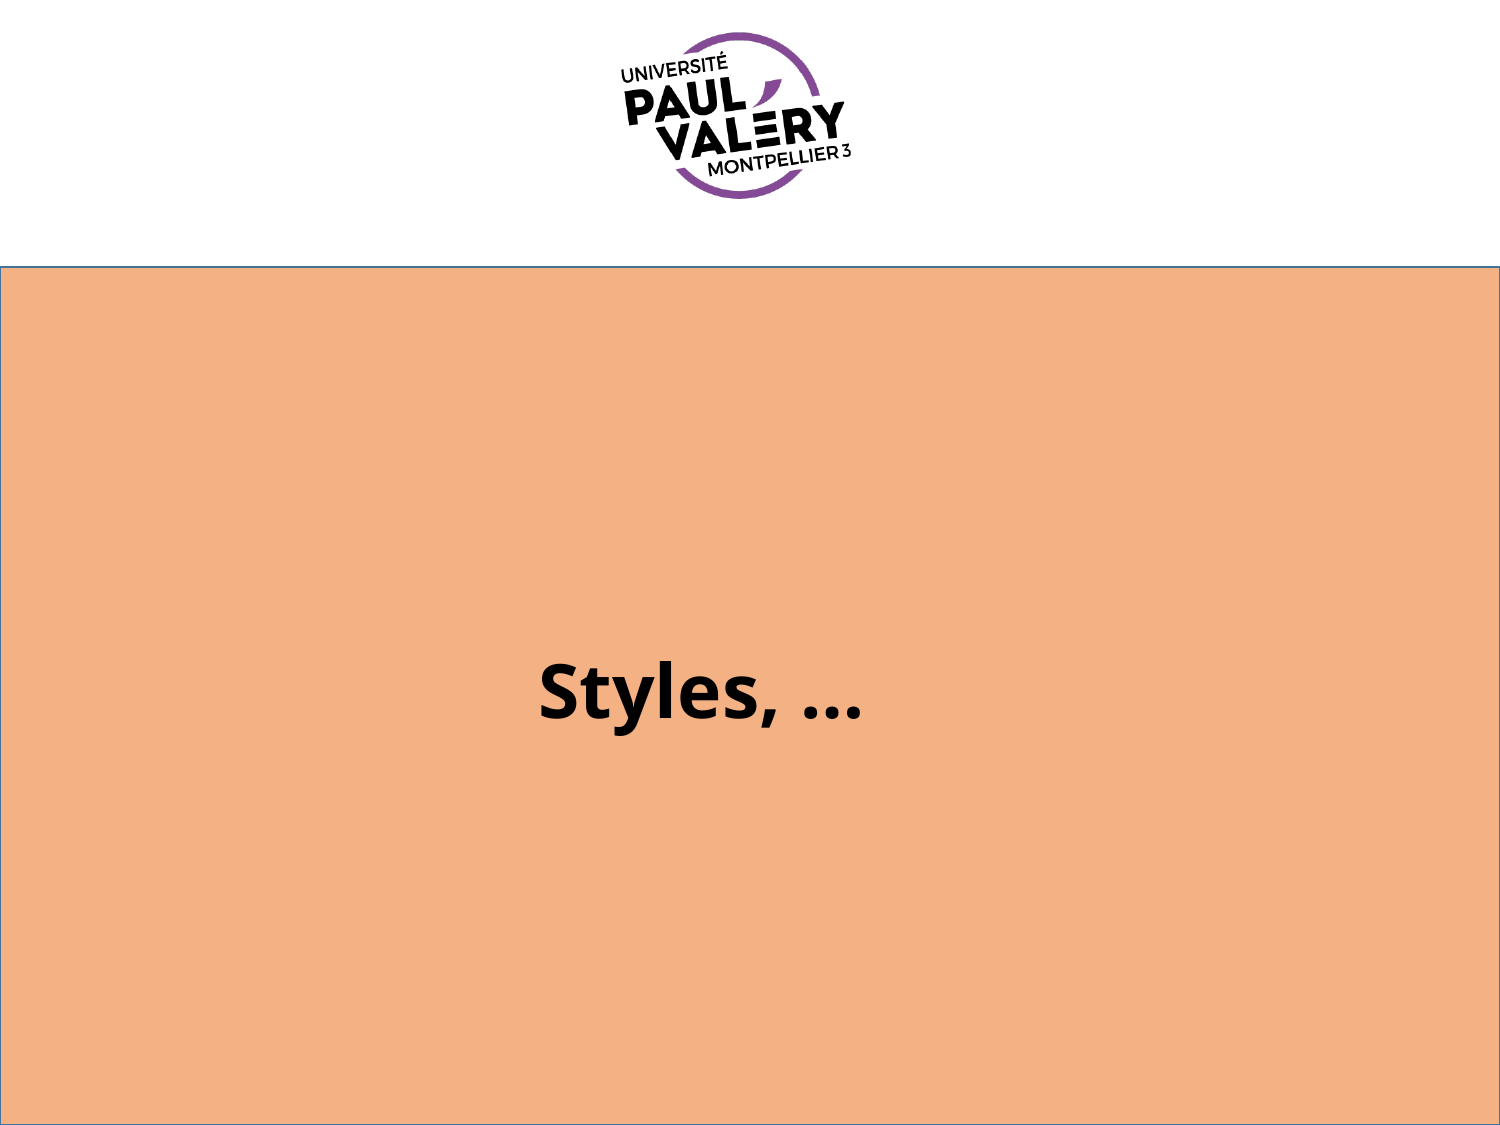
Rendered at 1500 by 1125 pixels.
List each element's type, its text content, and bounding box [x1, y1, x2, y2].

picture [605, 22, 867, 210]
title Styles, … [64, 489, 1340, 745]
